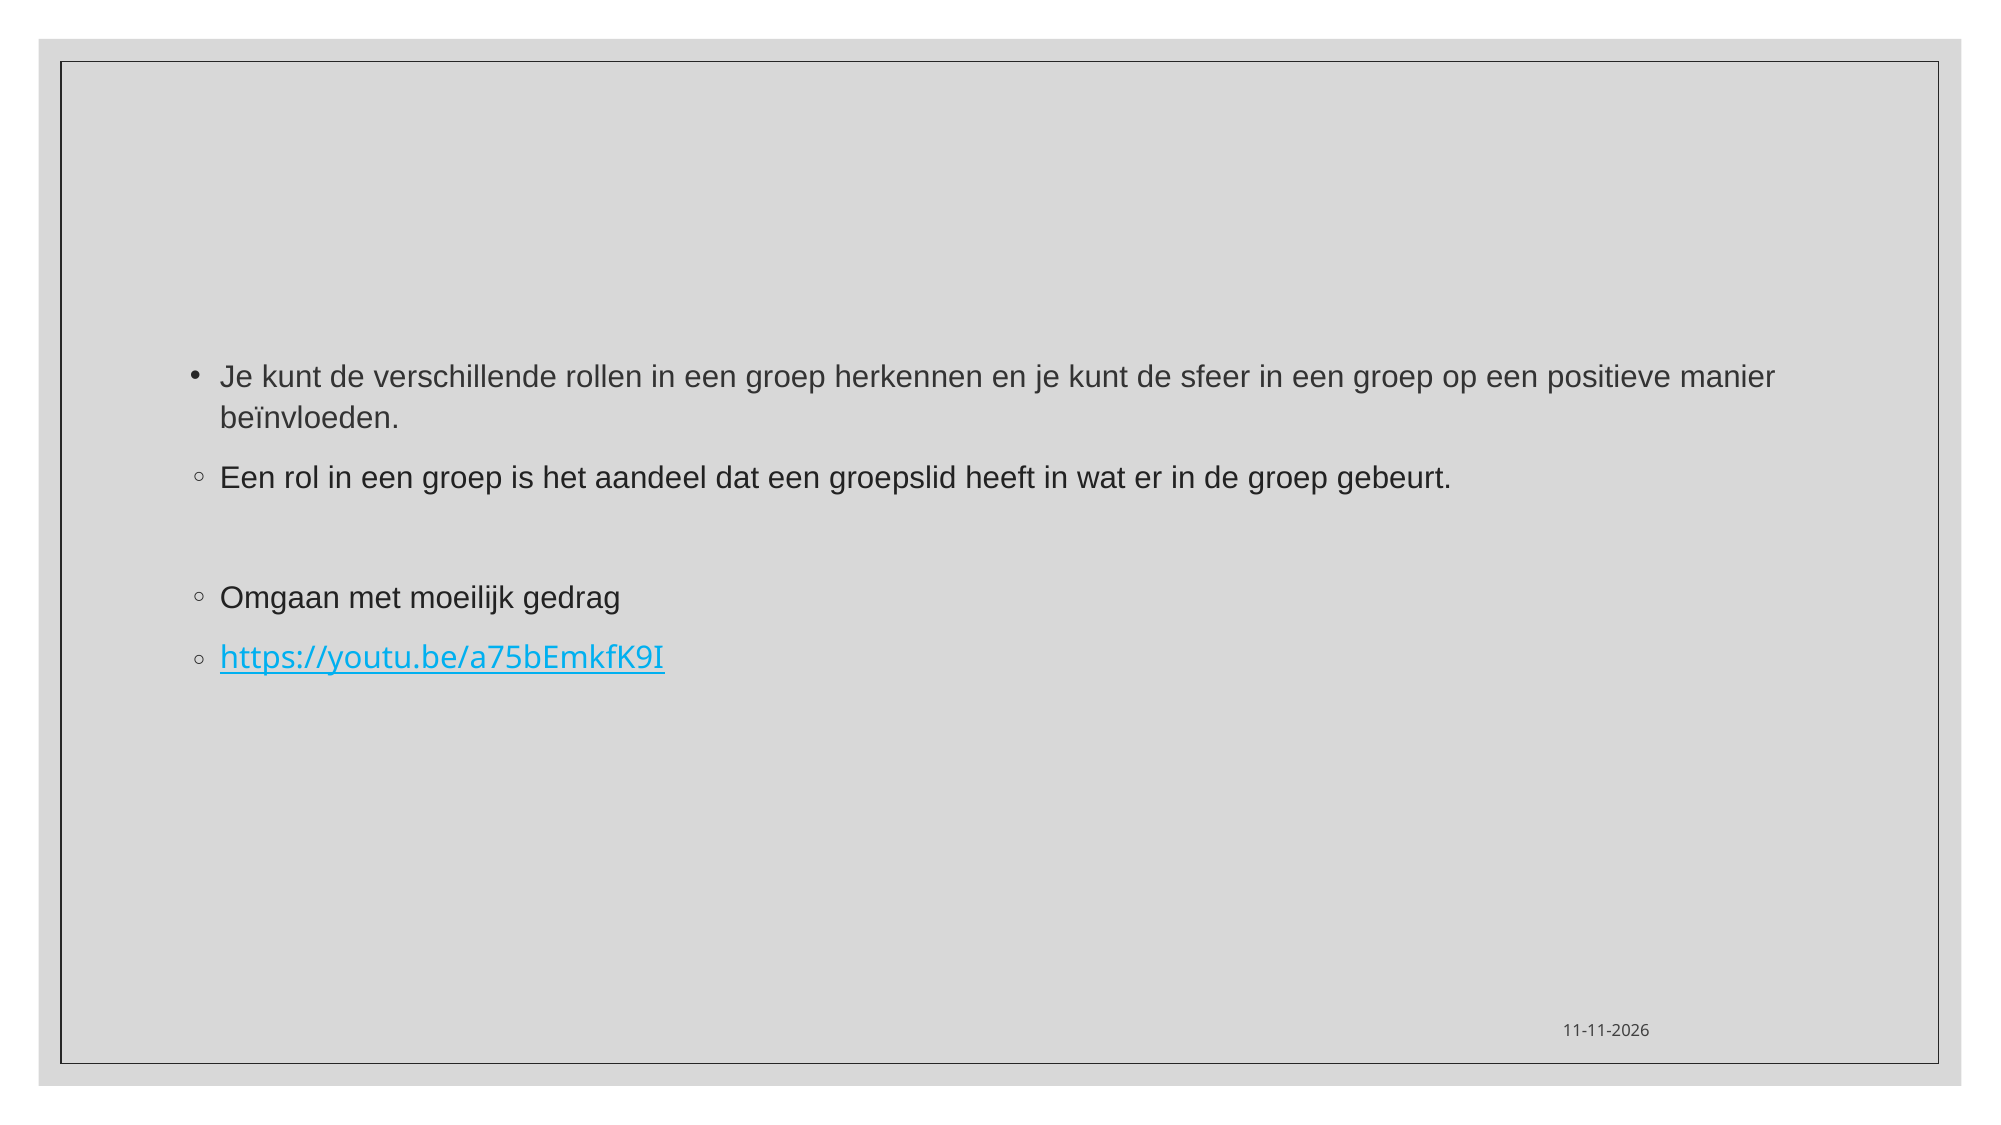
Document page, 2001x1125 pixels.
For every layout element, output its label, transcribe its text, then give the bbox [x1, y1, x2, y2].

list Je kunt de verschillende rollen in een groep herkennen en je kunt de sfeer in een groep op een positieve manier beïnvloeden. Een rol in een groep is het aandeel dat een groepslid heeft in wat er in de groep gebeurt. Omgaan met moeilijk gedrag https://youtu.be/a75bEmkfK9I [174, 345, 1825, 977]
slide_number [1190, 990, 1665, 1050]
